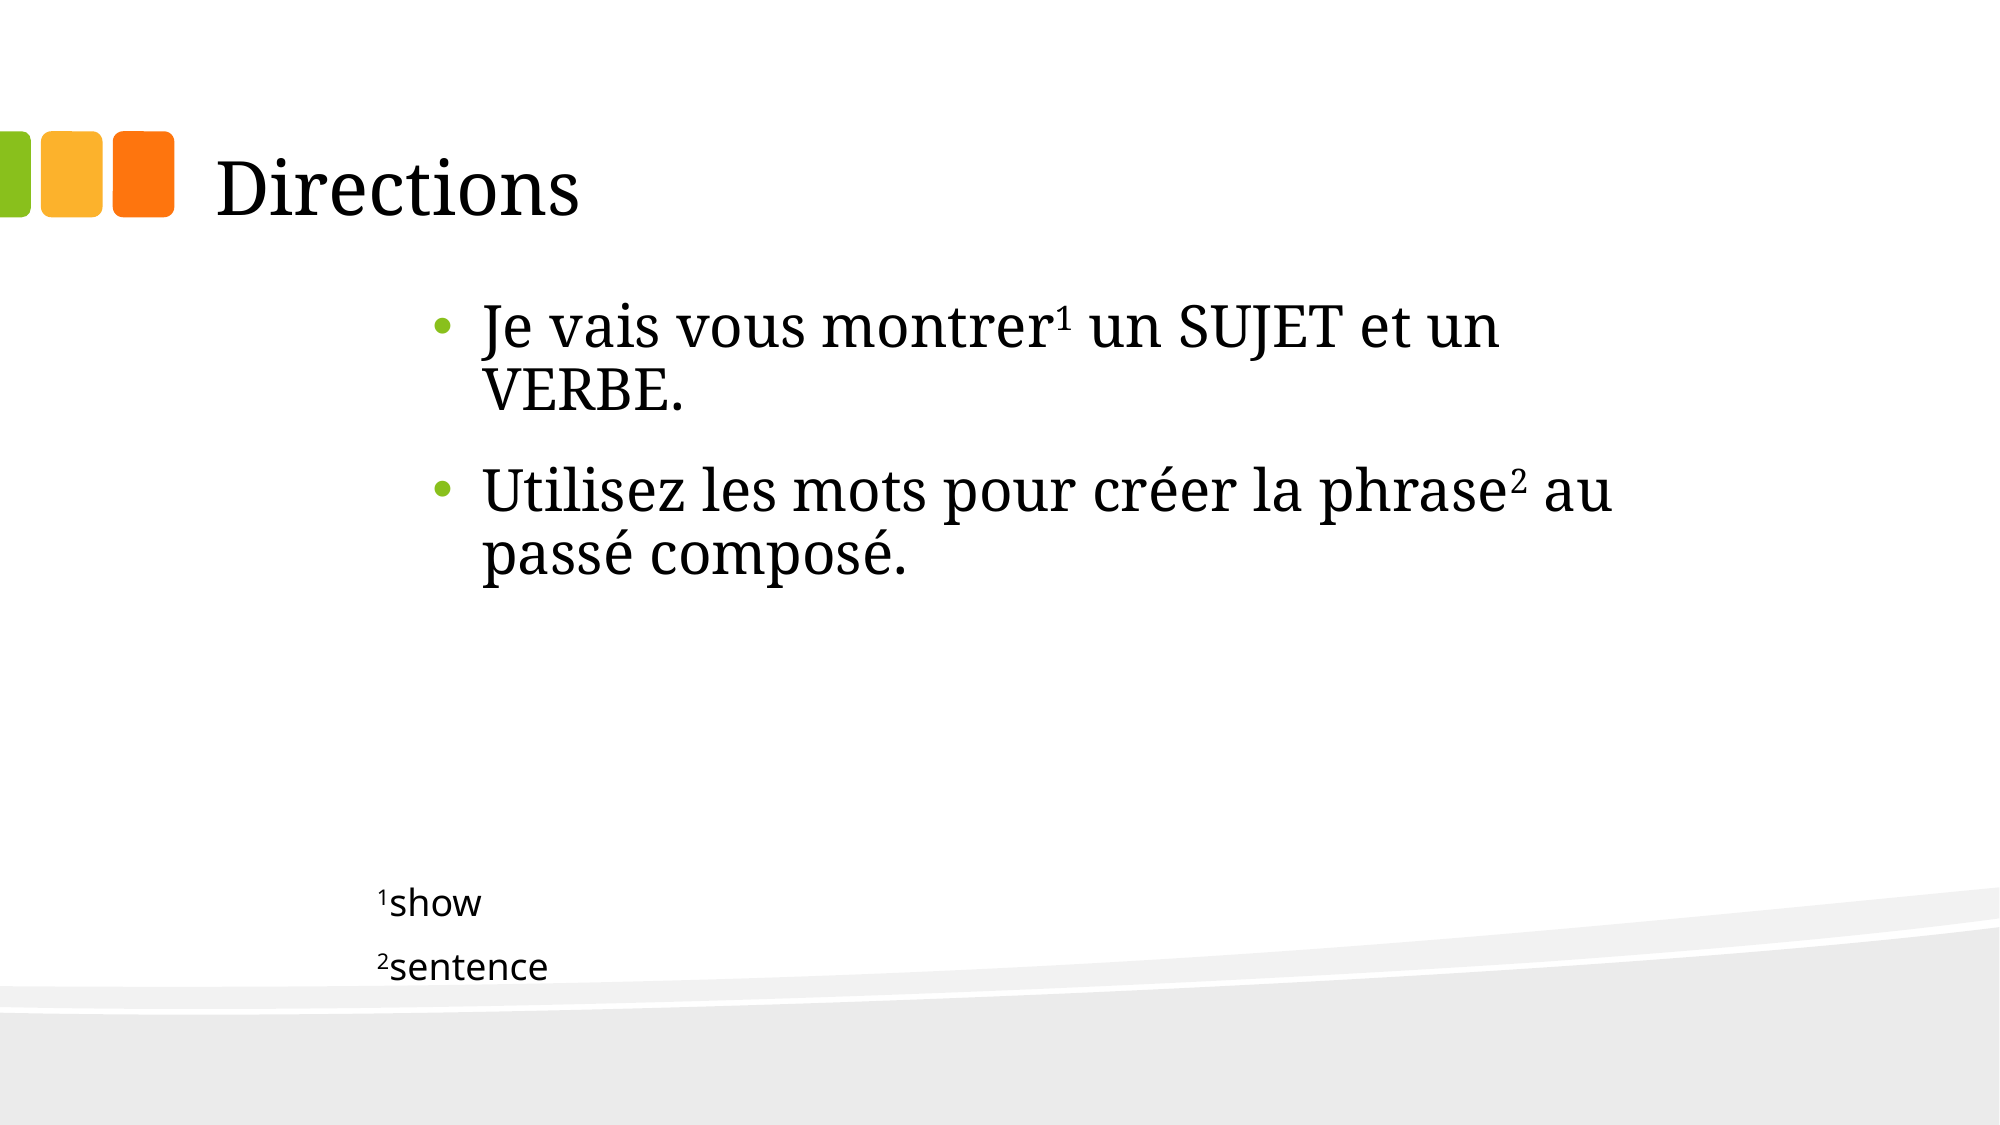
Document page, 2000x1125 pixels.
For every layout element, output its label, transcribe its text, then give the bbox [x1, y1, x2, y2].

list Je vais vous montrer1 un SUJET et un VERBE. Utilisez les mots pour créer la phrase2 au passé composé. [412, 287, 1656, 800]
text_box 1show 2sentence [362, 872, 900, 996]
title Directions [199, 24, 1800, 238]
